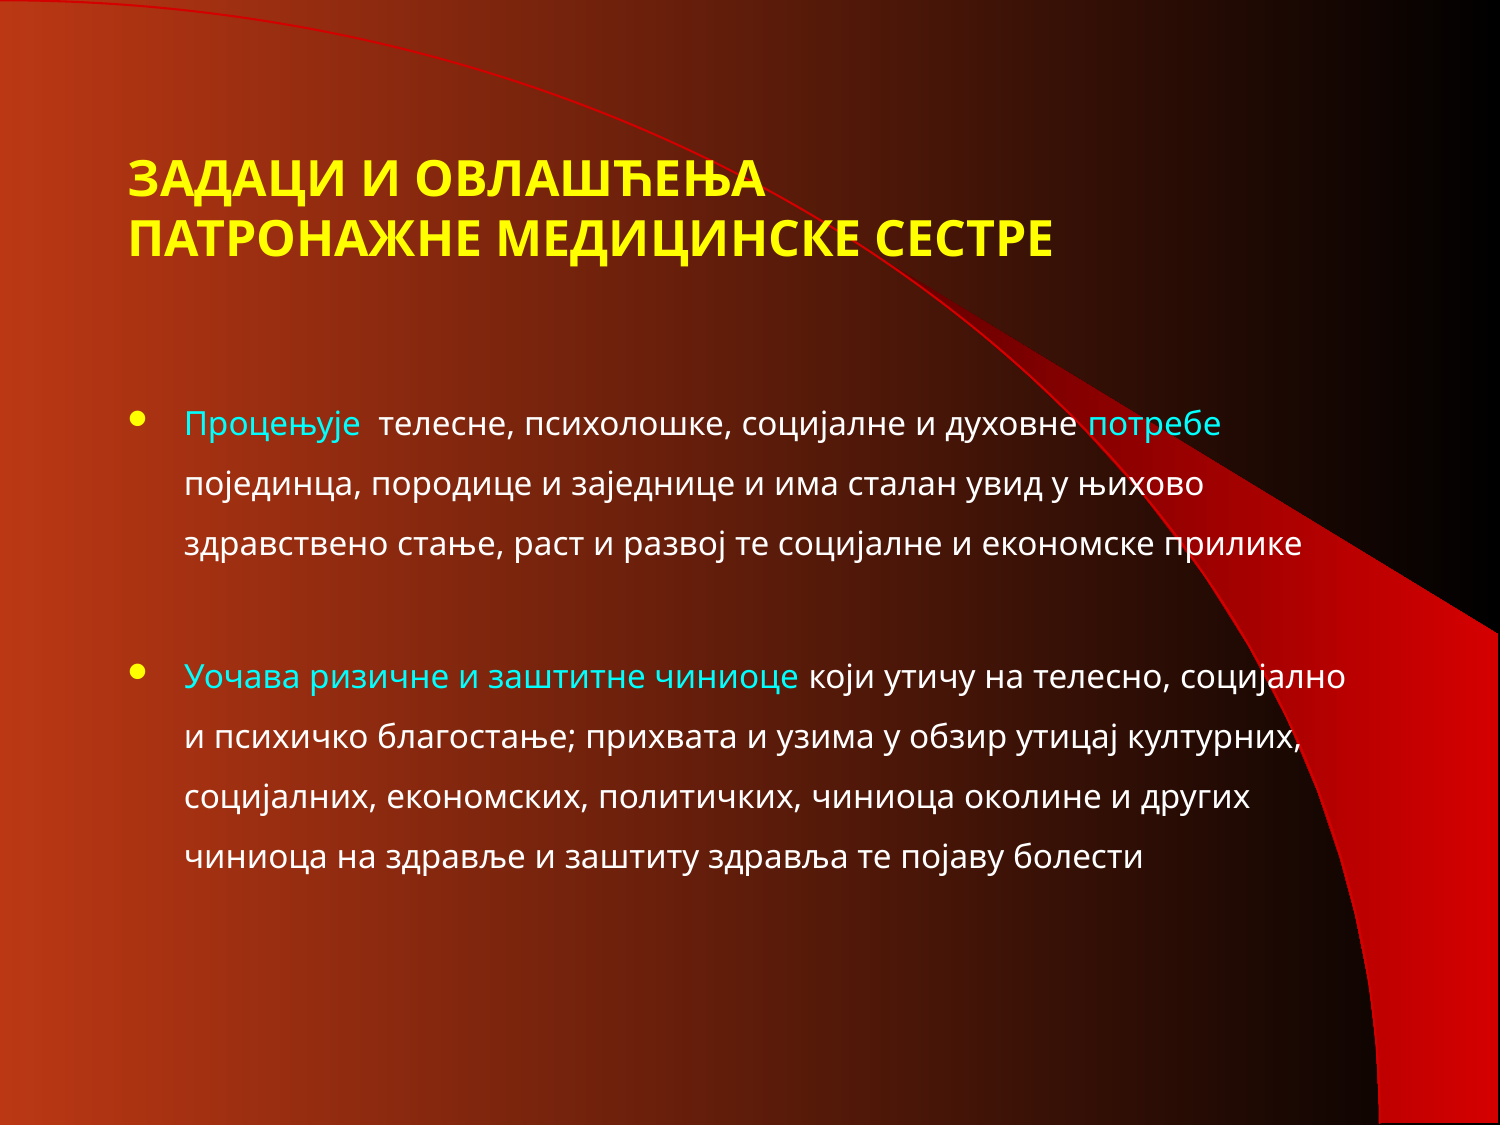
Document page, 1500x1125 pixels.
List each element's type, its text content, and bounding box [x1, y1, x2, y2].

list Процењује телесне, психолошке, социјалне и духовне потребе појединца, породице и заједнице и има сталан увид у њихово здравствено стање, раст и развој те социјалне и економске прилике Уочава ризичне и заштитне чиниоце који утичу на телесно, социјално и психичко благостање; прихвата и узима у обзир утицај културних, социјалних, економских, политичких, чиниоца околине и других чиниоца на здравље и заштиту здравља те појаву болести [112, 375, 1388, 988]
title ЗАДАЦИ И ОВЛАШЋЕЊА ПАТРОНАЖНЕ МЕДИЦИНСКЕ СЕСТРЕ [112, 112, 1388, 301]
